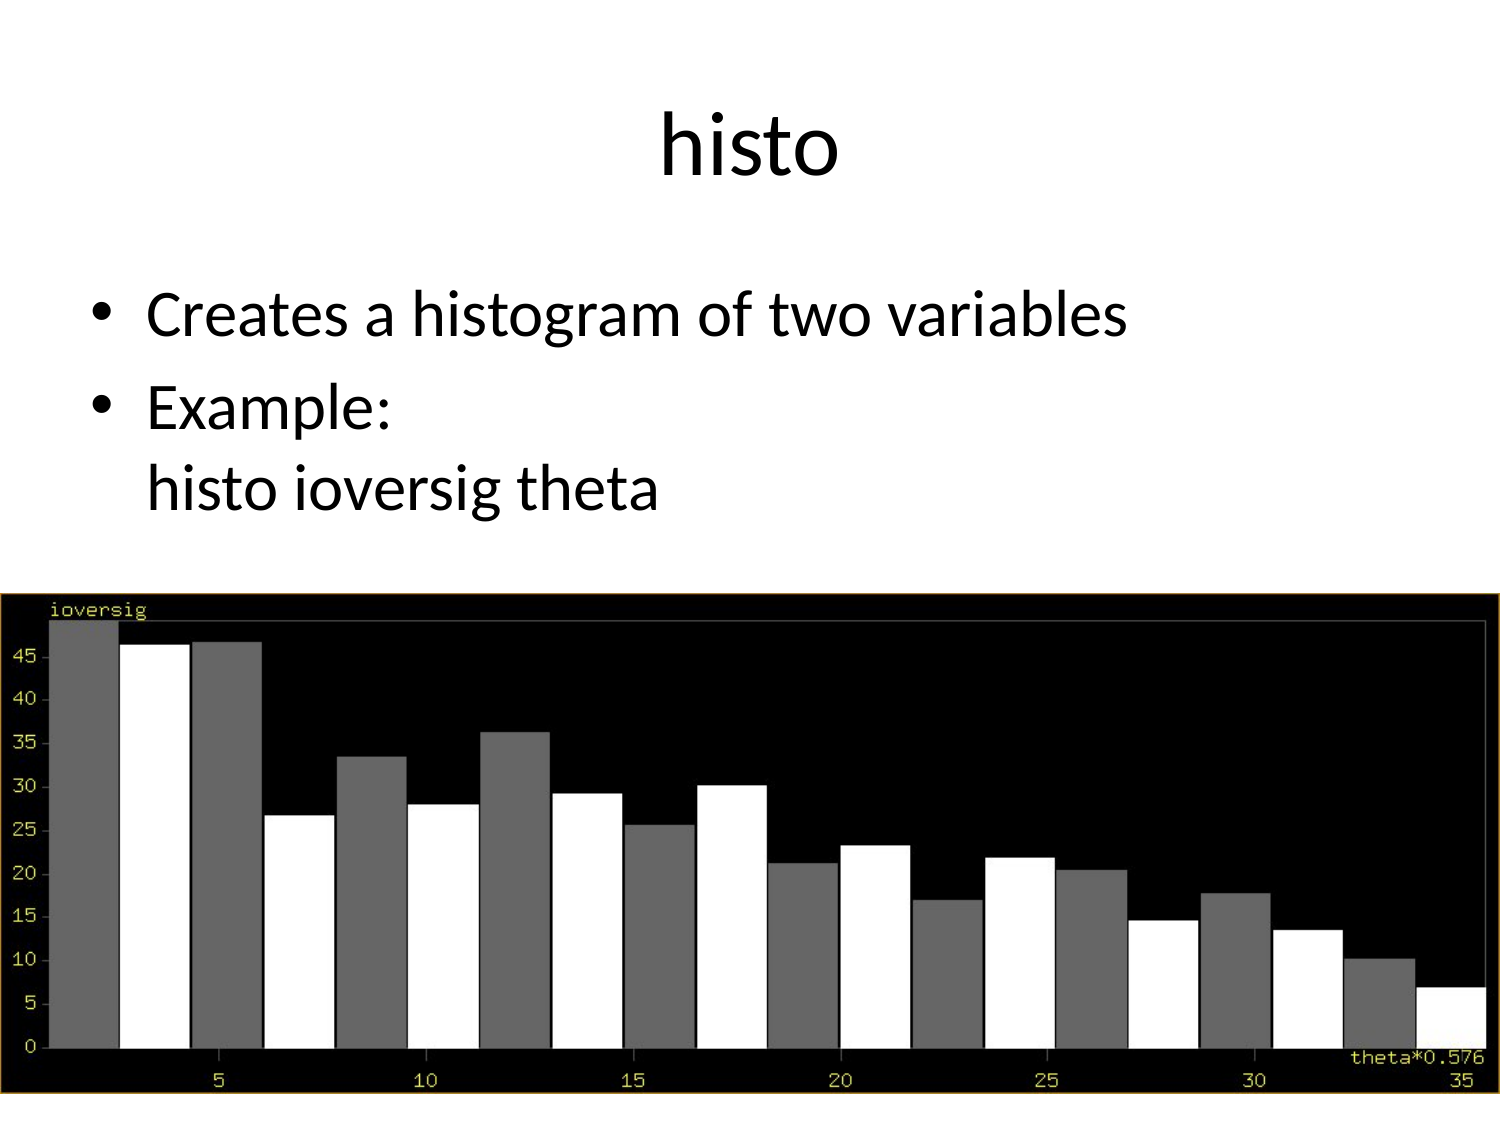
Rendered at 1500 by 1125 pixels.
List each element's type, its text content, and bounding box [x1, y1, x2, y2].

list Creates a histogram of two variables Example: histo ioversig theta [75, 262, 1425, 591]
picture [0, 592, 1500, 1095]
title histo [75, 45, 1425, 233]
